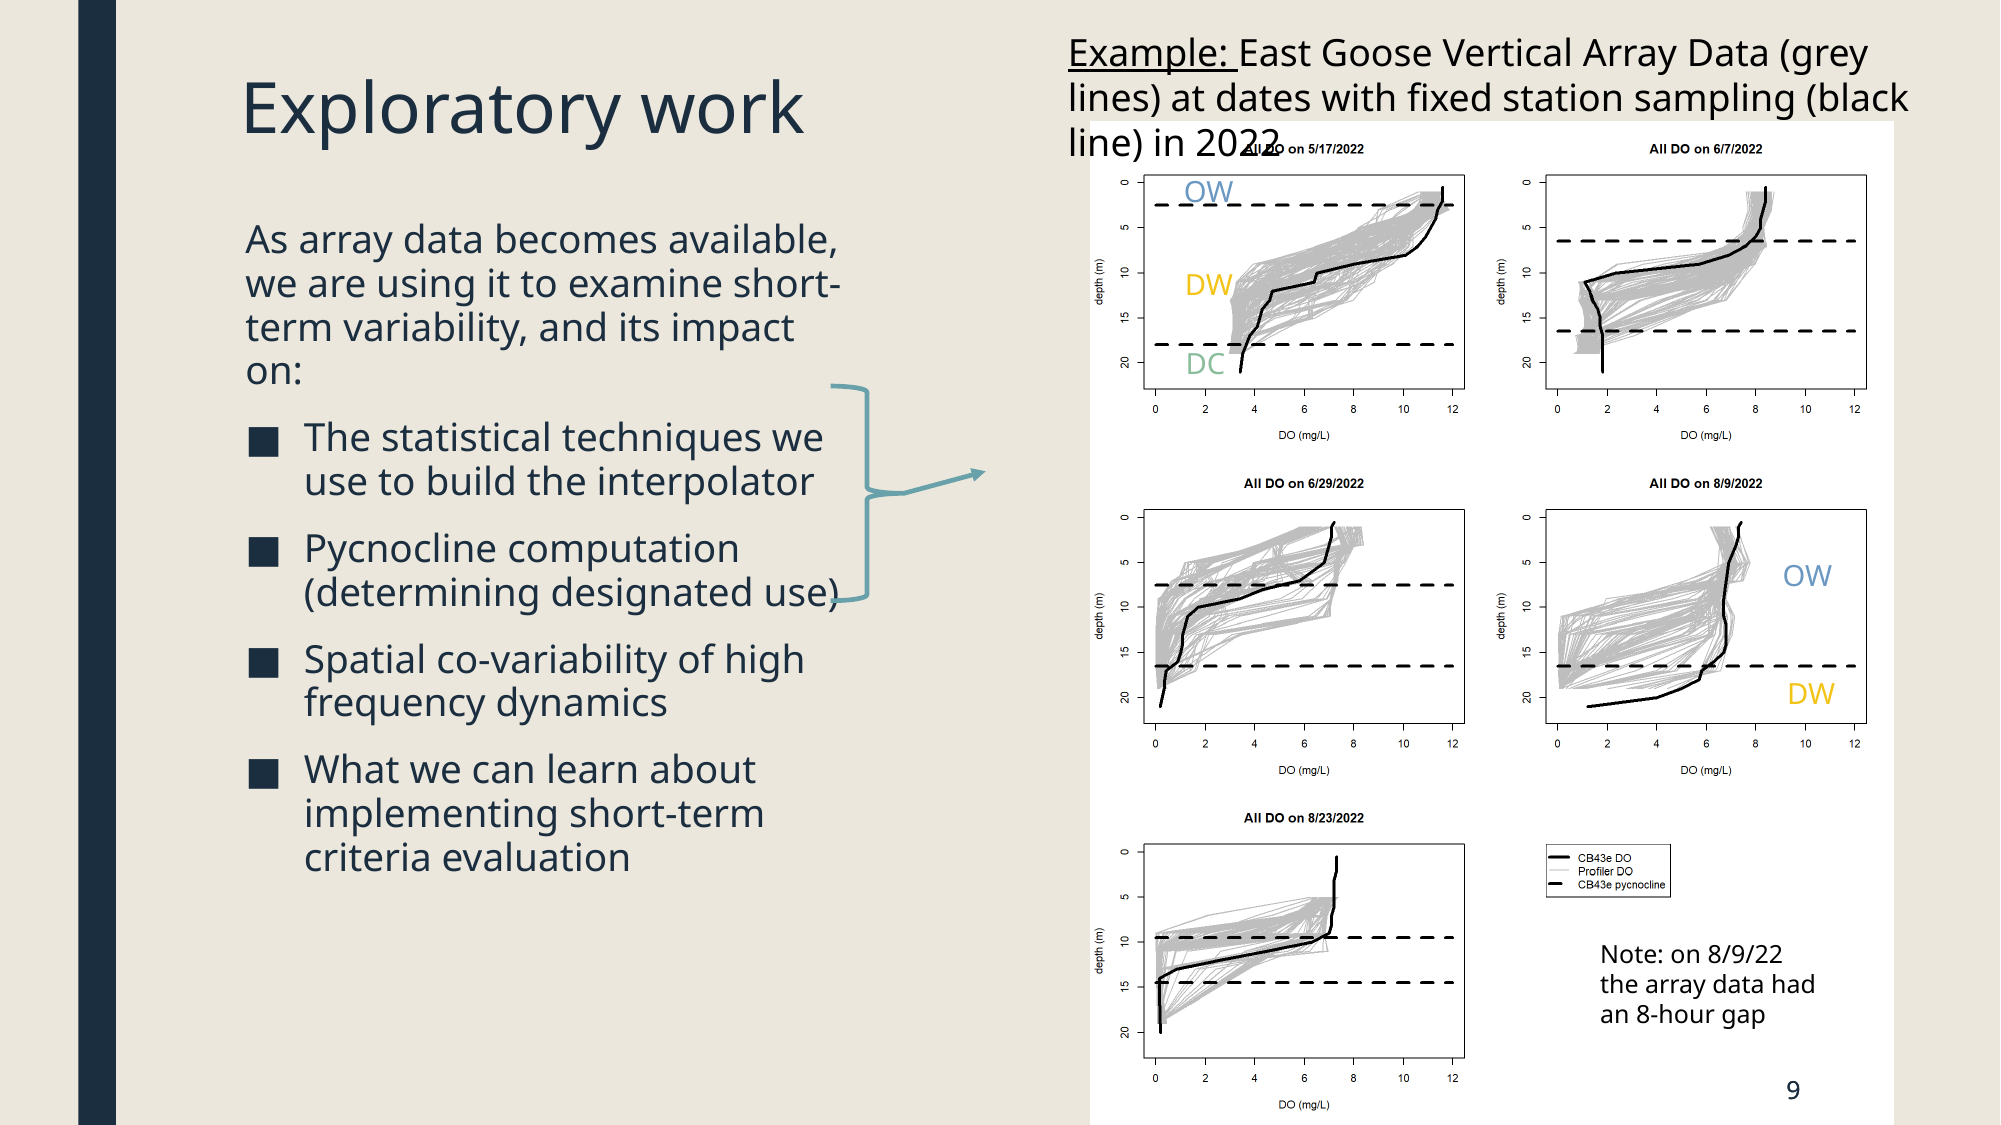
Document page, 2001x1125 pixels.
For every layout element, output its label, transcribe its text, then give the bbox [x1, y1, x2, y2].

title Exploratory work [225, 65, 1053, 174]
list As array data becomes available, we are using it to examine short-term variability, and its impact on: The statistical techniques we use to build the interpolator Pycnocline computation (determining designated use) Spatial co-variability of high frequency dynamics What we can learn about implementing short-term criteria evaluation [230, 211, 869, 925]
text_box [830, 385, 903, 602]
picture [1090, 121, 1894, 1125]
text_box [903, 471, 986, 494]
text_box Example: East Goose Vertical Array Data (grey lines) at dates with fixed station sampling (black line) in 2022 [1053, 21, 1945, 216]
